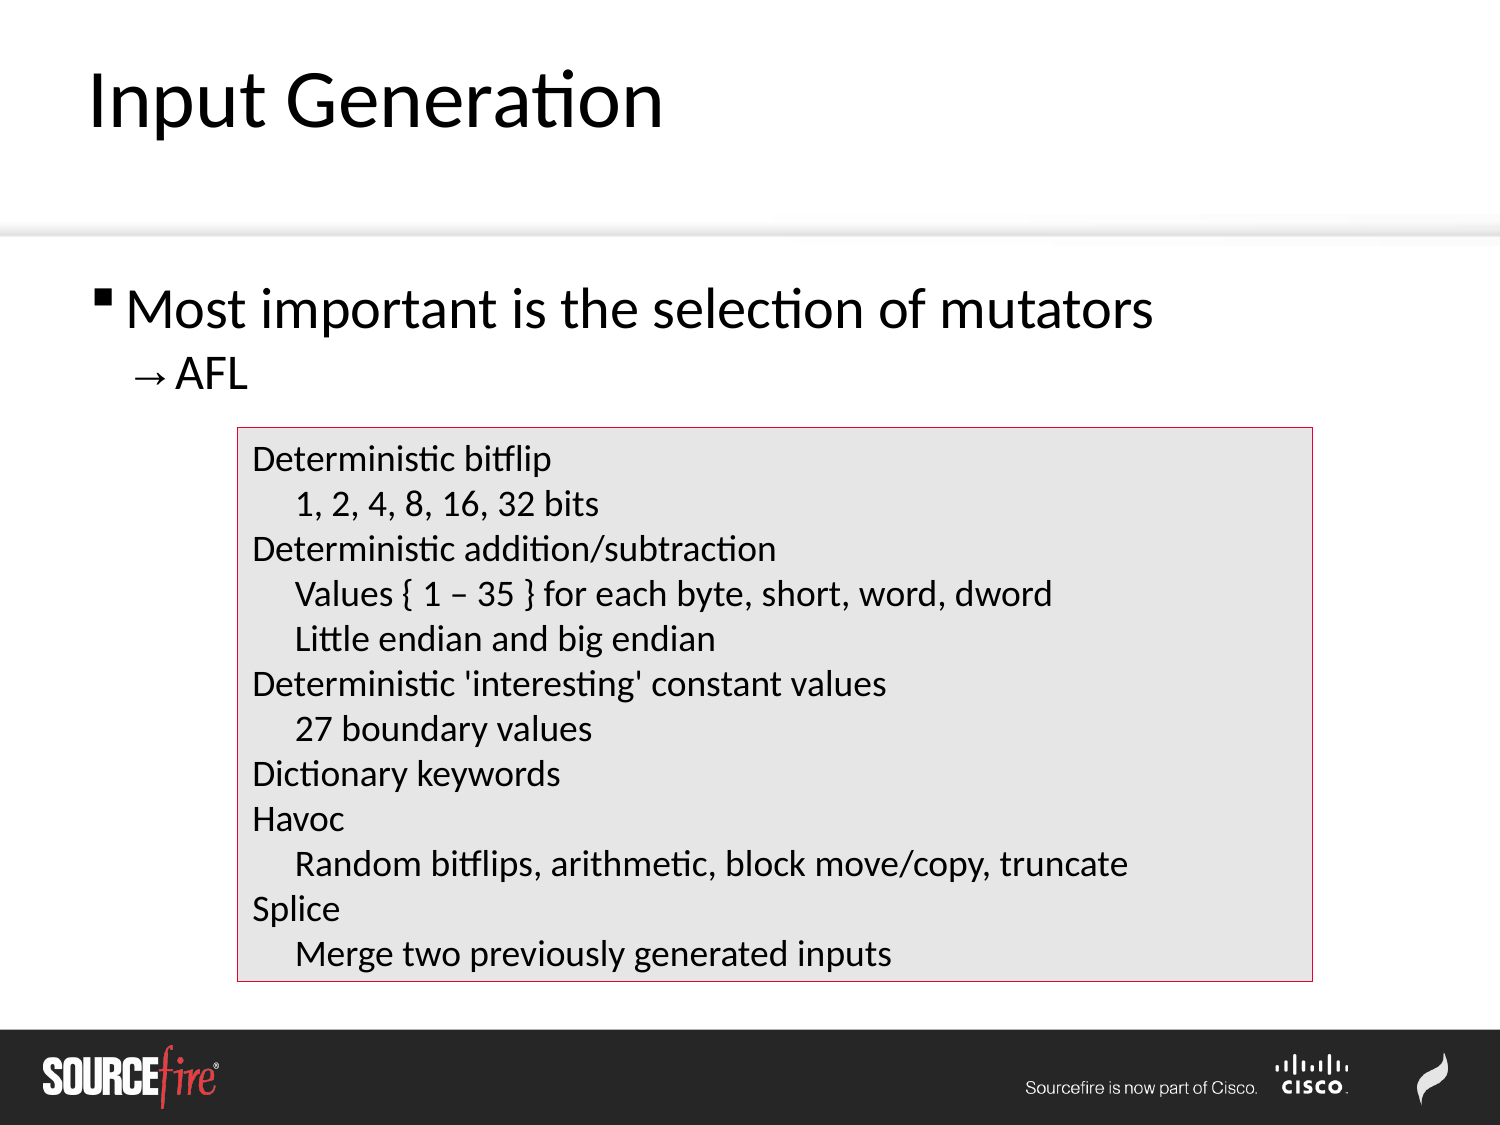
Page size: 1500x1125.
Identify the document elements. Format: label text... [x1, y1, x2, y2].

picture [0, 214, 1500, 246]
picture [1417, 1051, 1448, 1106]
picture [43, 1045, 219, 1109]
text_box Most important is the selection of mutators AFL [75, 262, 1425, 1005]
picture [1026, 1054, 1348, 1097]
text_box Input Generation [72, 51, 1423, 215]
text_box Deterministic bitflip 1, 2, 4, 8, 16, 32 bits Deterministic addition/subtraction Values { 1 – 35 } for each byte, short, word, dword Little endian and big endian Deterministic 'interesting' constant values 27 boundary values Dictionary keywords Havoc Random bitflips, arithmetic, block move/copy, truncate Splice Merge two previously generated inputs [237, 427, 1313, 982]
